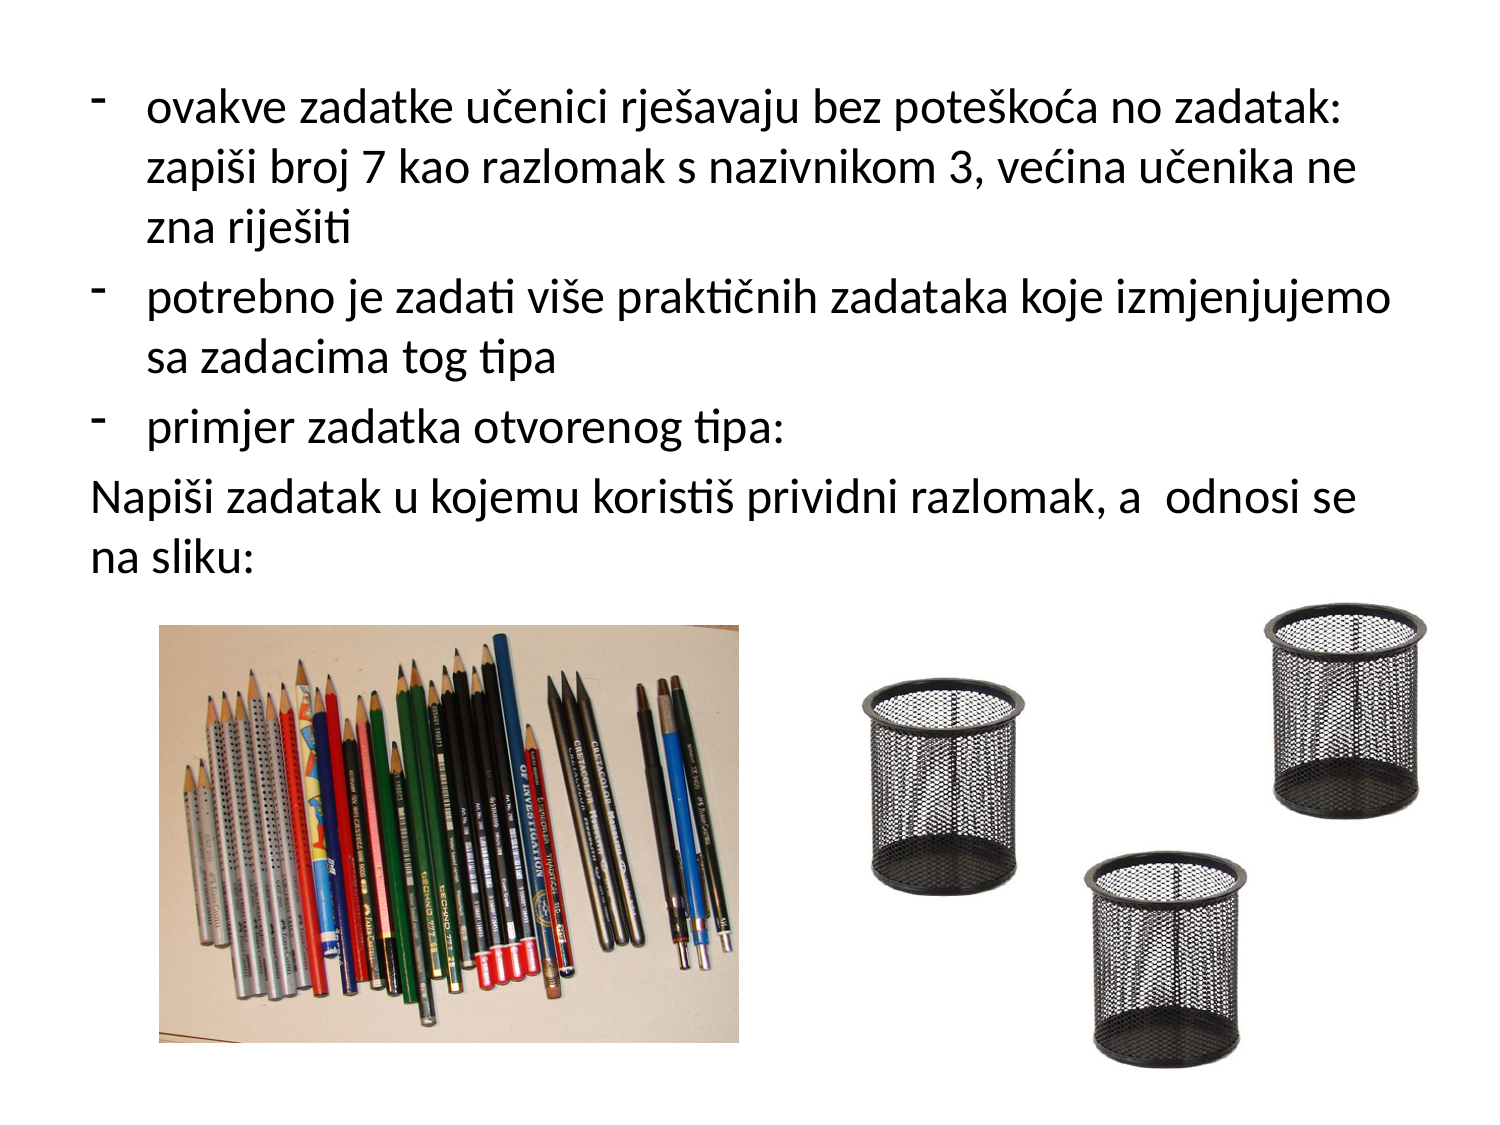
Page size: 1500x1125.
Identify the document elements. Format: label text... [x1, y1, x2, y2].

list ovakve zadatke učenici rješavaju bez poteškoća no zadatak: zapiši broj 7 kao razlomak s nazivnikom 3, većina učenika ne zna riješiti potrebno je zadati više praktičnih zadataka koje izmjenjujemo sa zadacima tog tipa primjer zadatka otvorenog tipa: Napiši zadatak u kojemu koristiš prividni razlomak, a odnosi se na sliku: [74, 66, 1426, 1006]
picture [820, 585, 1471, 1083]
picture [159, 625, 739, 1044]
